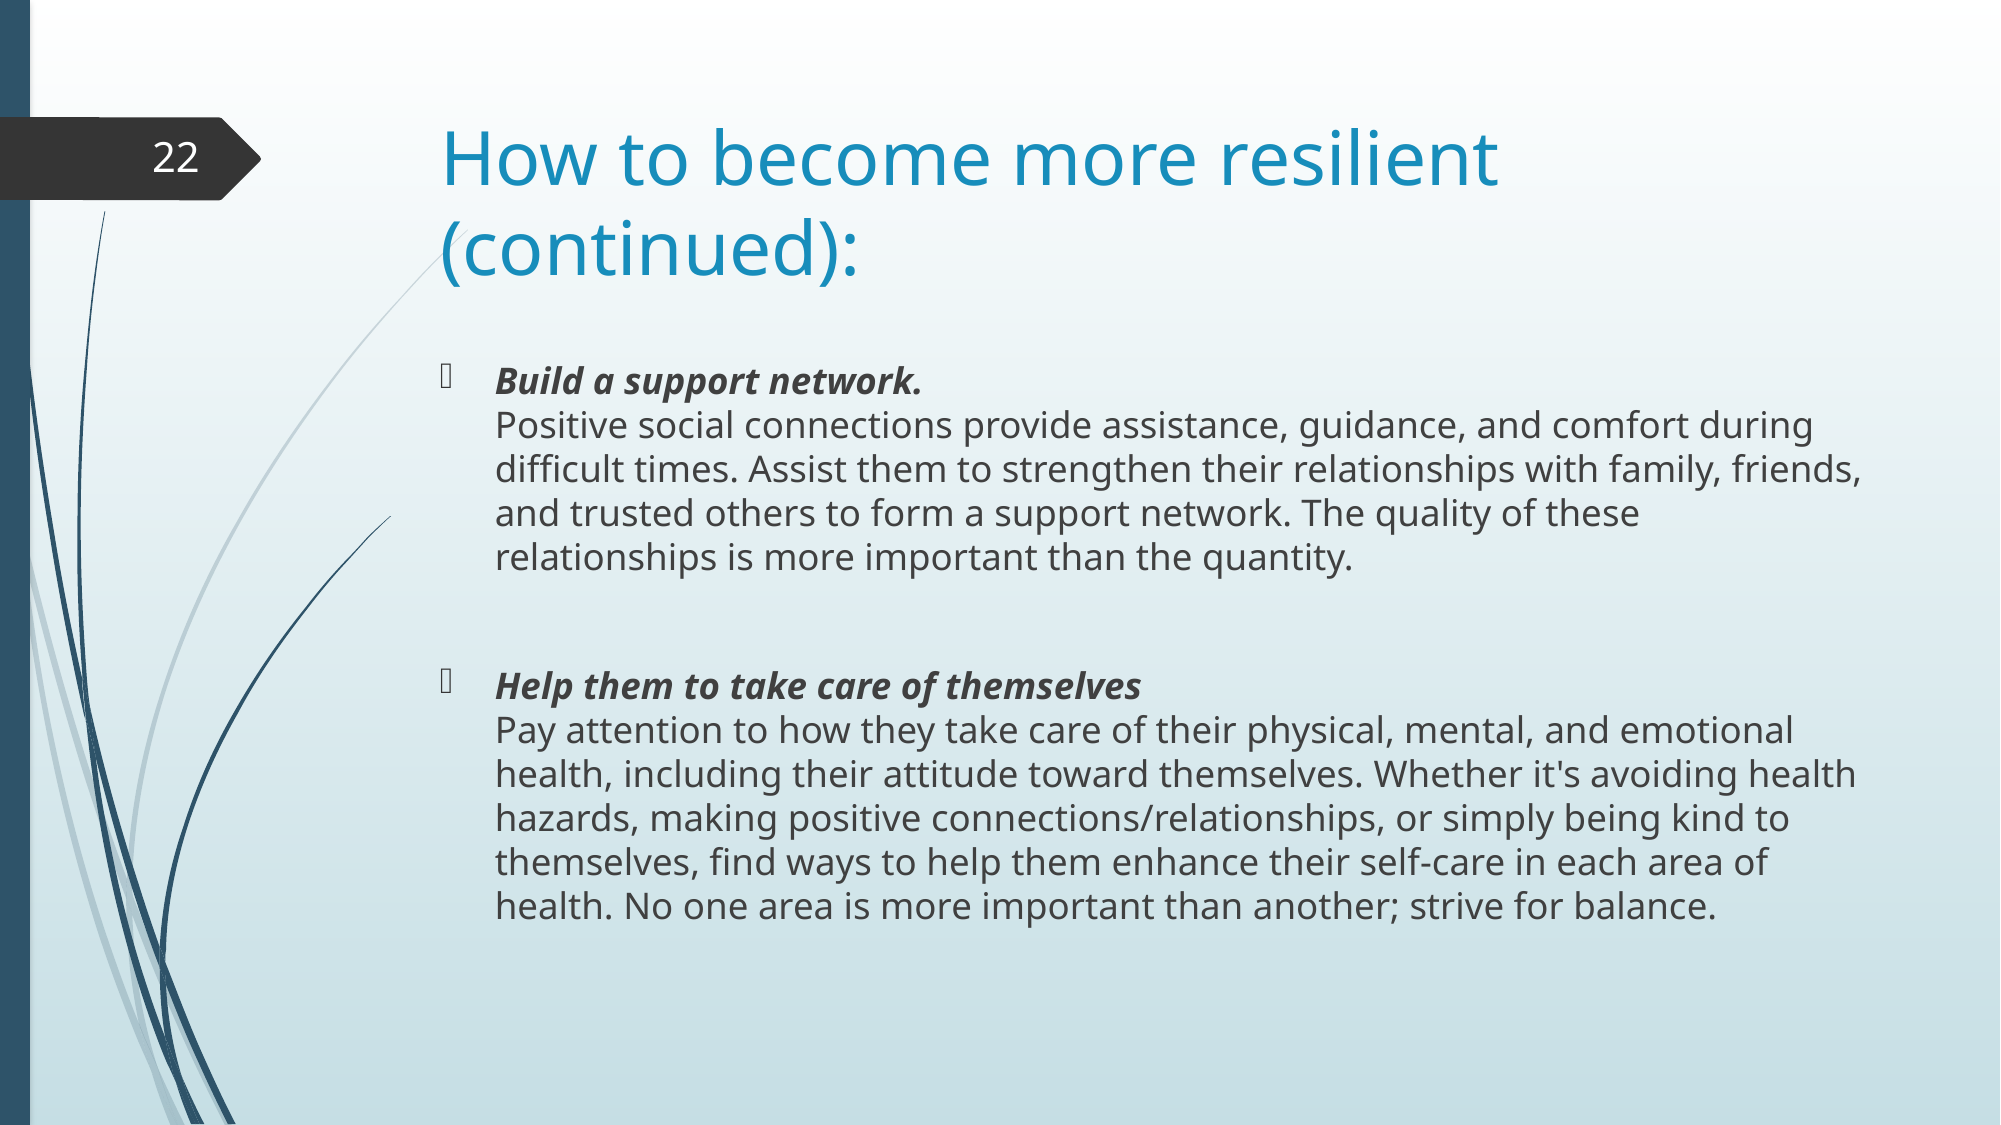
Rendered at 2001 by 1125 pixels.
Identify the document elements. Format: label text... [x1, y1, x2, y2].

slide_number 22 [87, 129, 216, 190]
list Build a support network. Positive social connections provide assistance, guidance, and comfort during difficult times. Assist them to strengthen their relationships with family, friends, and trusted others to form a support network. The quality of these relationships is more important than the quantity. Help them to take care of themselves Pay attention to how they take care of their physical, mental, and emotional health, including their attitude toward themselves. Whether it's avoiding health hazards, making positive connections/relationships, or simply being kind to themselves, find ways to help them enhance their self-care in each area of health. No one area is more important than another; strive for balance. [424, 350, 1888, 970]
title How to become more resilient (continued): [425, 102, 1888, 313]
